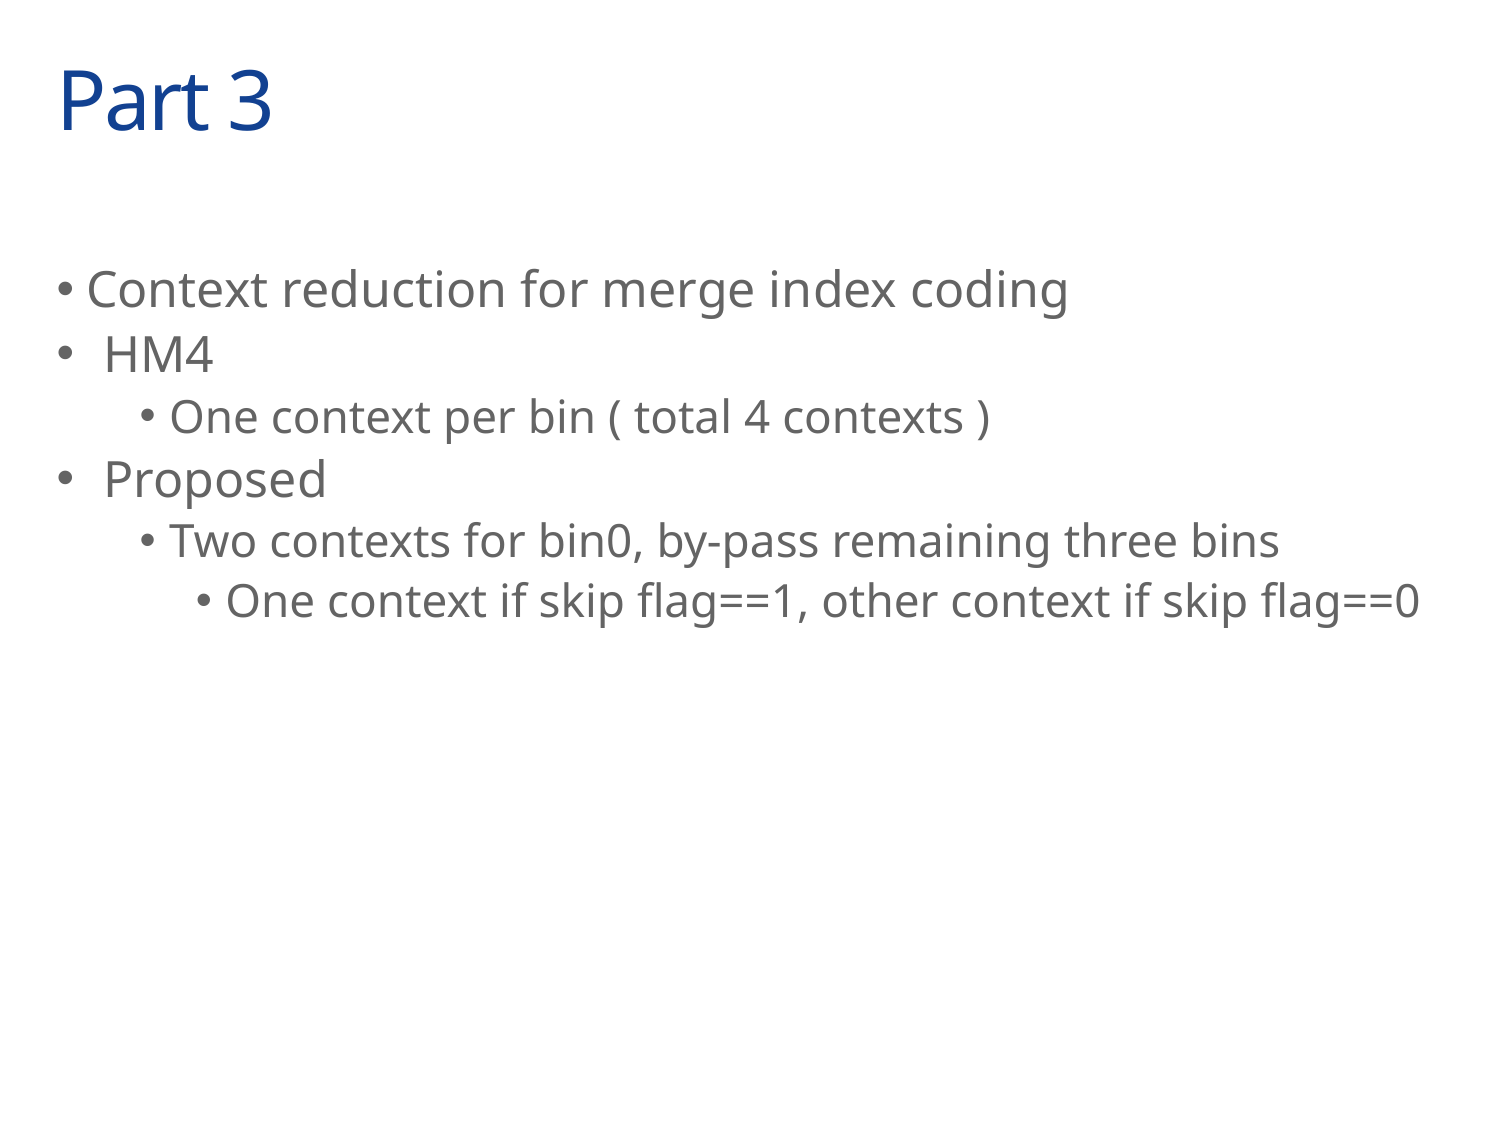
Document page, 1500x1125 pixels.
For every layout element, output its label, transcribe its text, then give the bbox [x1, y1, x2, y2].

title Part 3 [56, 47, 1433, 149]
list Context reduction for merge index coding HM4 One context per bin ( total 4 contexts ) Proposed Two contexts for bin0, by-pass remaining three bins One context if skip flag==1, other context if skip flag==0 [56, 257, 1436, 1035]
